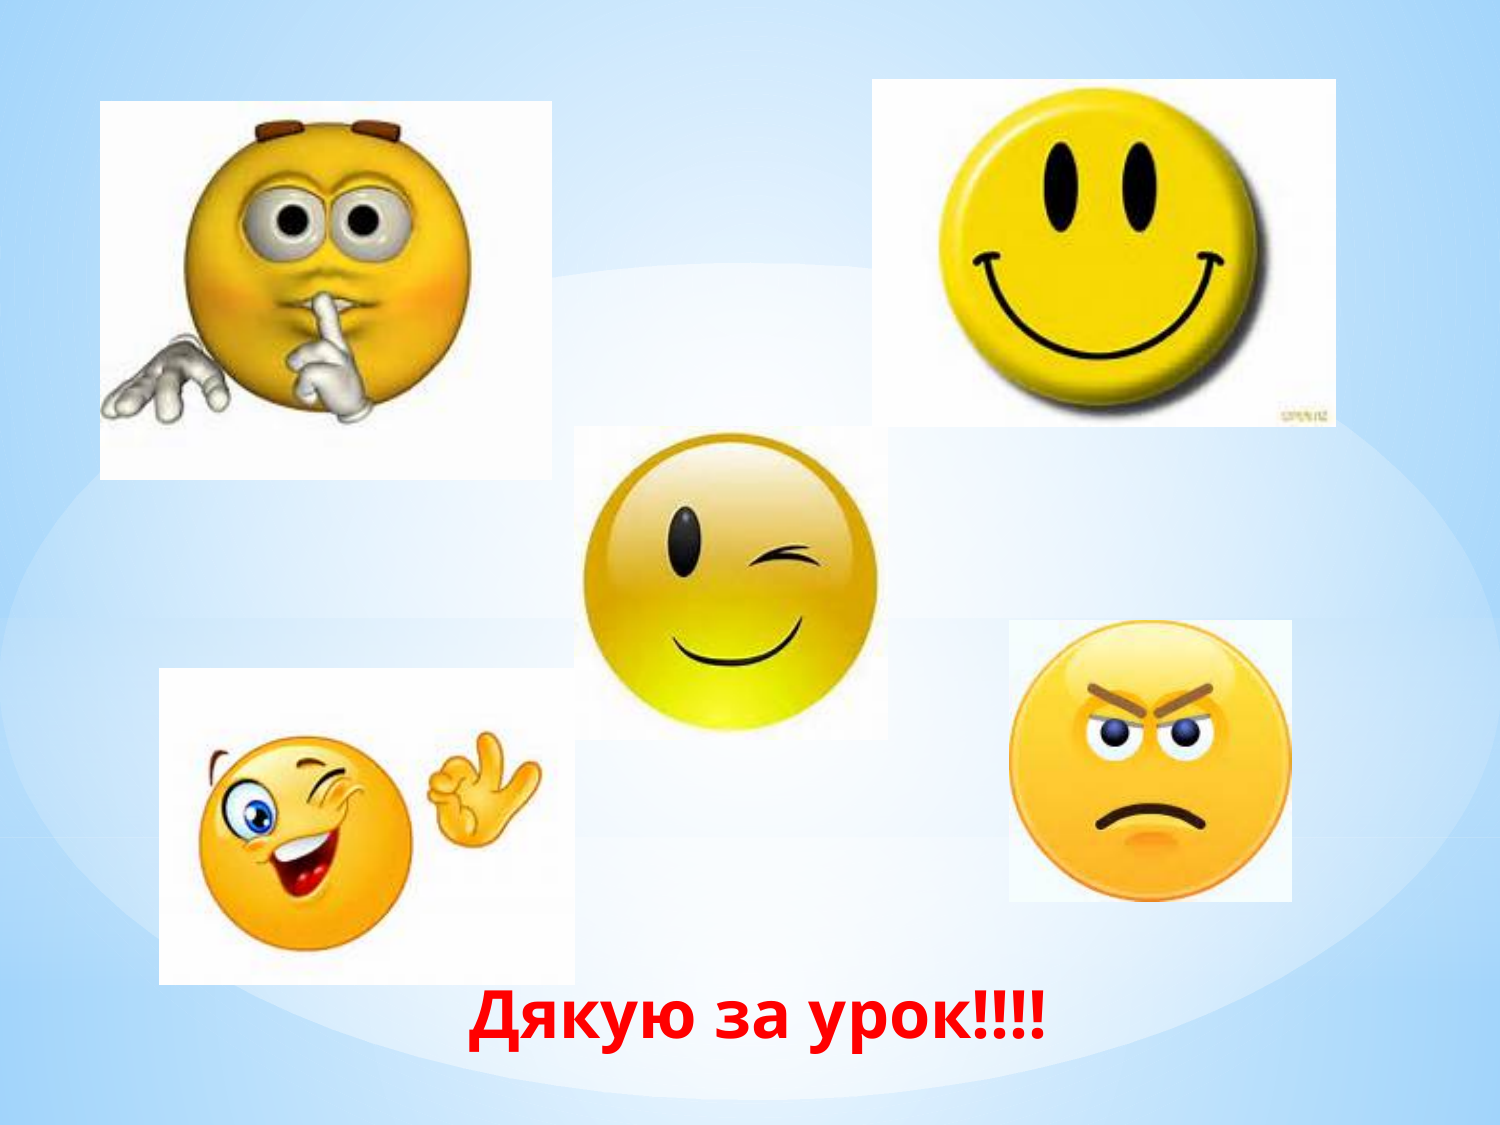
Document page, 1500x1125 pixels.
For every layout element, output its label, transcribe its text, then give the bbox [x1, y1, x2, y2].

picture [159, 79, 1337, 985]
picture [100, 101, 552, 481]
picture [1009, 620, 1292, 902]
text_box Дякую за урок!!!! [454, 964, 1187, 1059]
